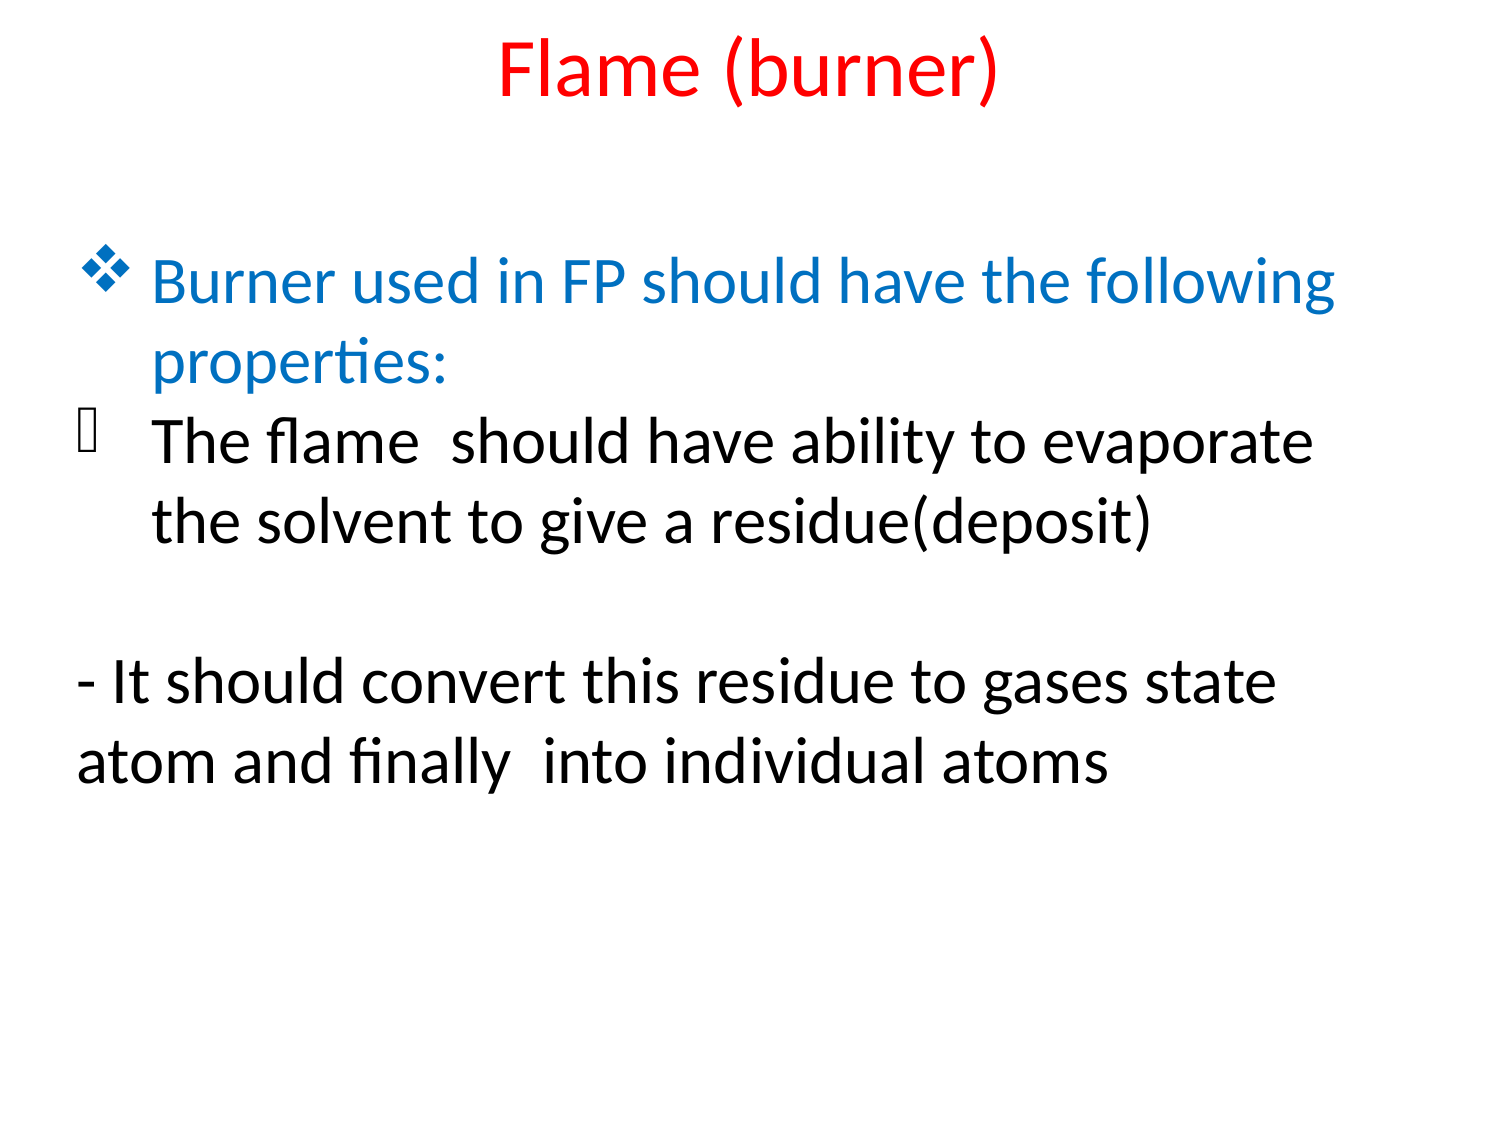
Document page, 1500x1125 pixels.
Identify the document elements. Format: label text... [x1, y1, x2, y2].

text_box Burner used in FP should have the following properties: The flame should have ability to evaporate the solvent to give a residue(deposit) - It should convert this residue to gases state atom and finally into individual atoms [61, 229, 1425, 804]
text_box Flame (burner) [74, 5, 1425, 194]
